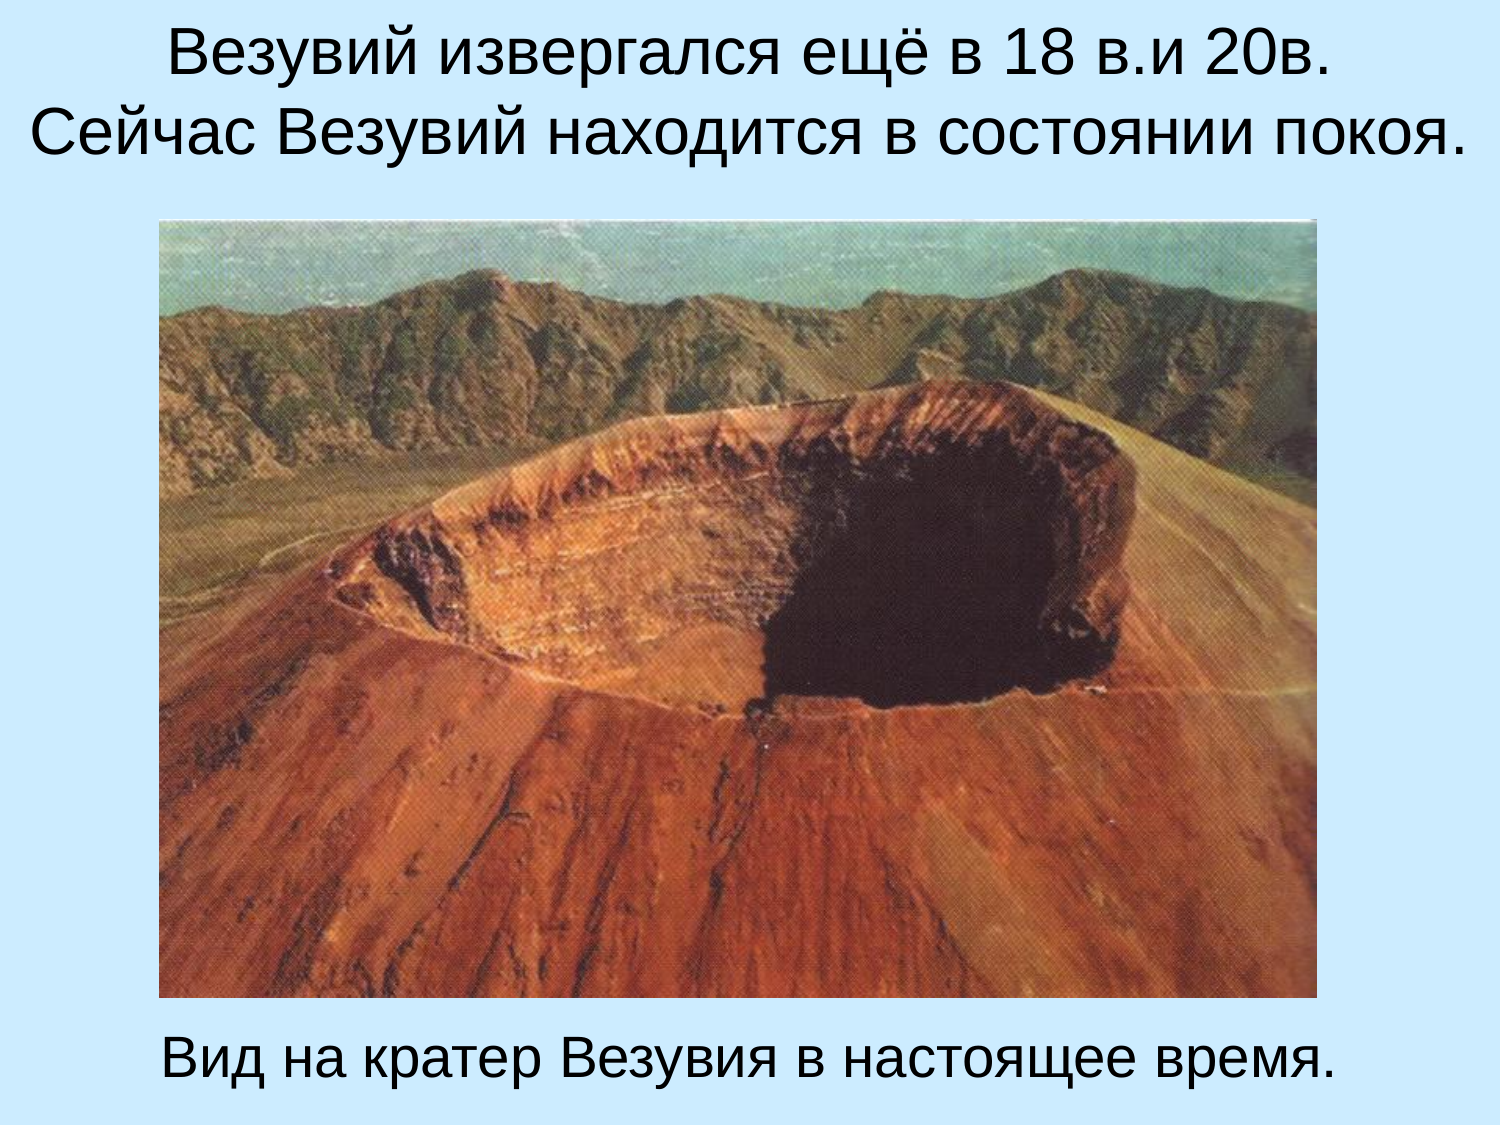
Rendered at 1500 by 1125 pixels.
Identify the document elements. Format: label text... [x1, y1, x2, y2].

text_box Вид на кратер Везувия в настоящее время. [0, 1011, 1500, 1125]
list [159, 219, 1318, 999]
title Везувий извергался ещё в 18 в.и 20в. Сейчас Везувий находится в состоянии покоя. [0, 0, 1500, 1011]
